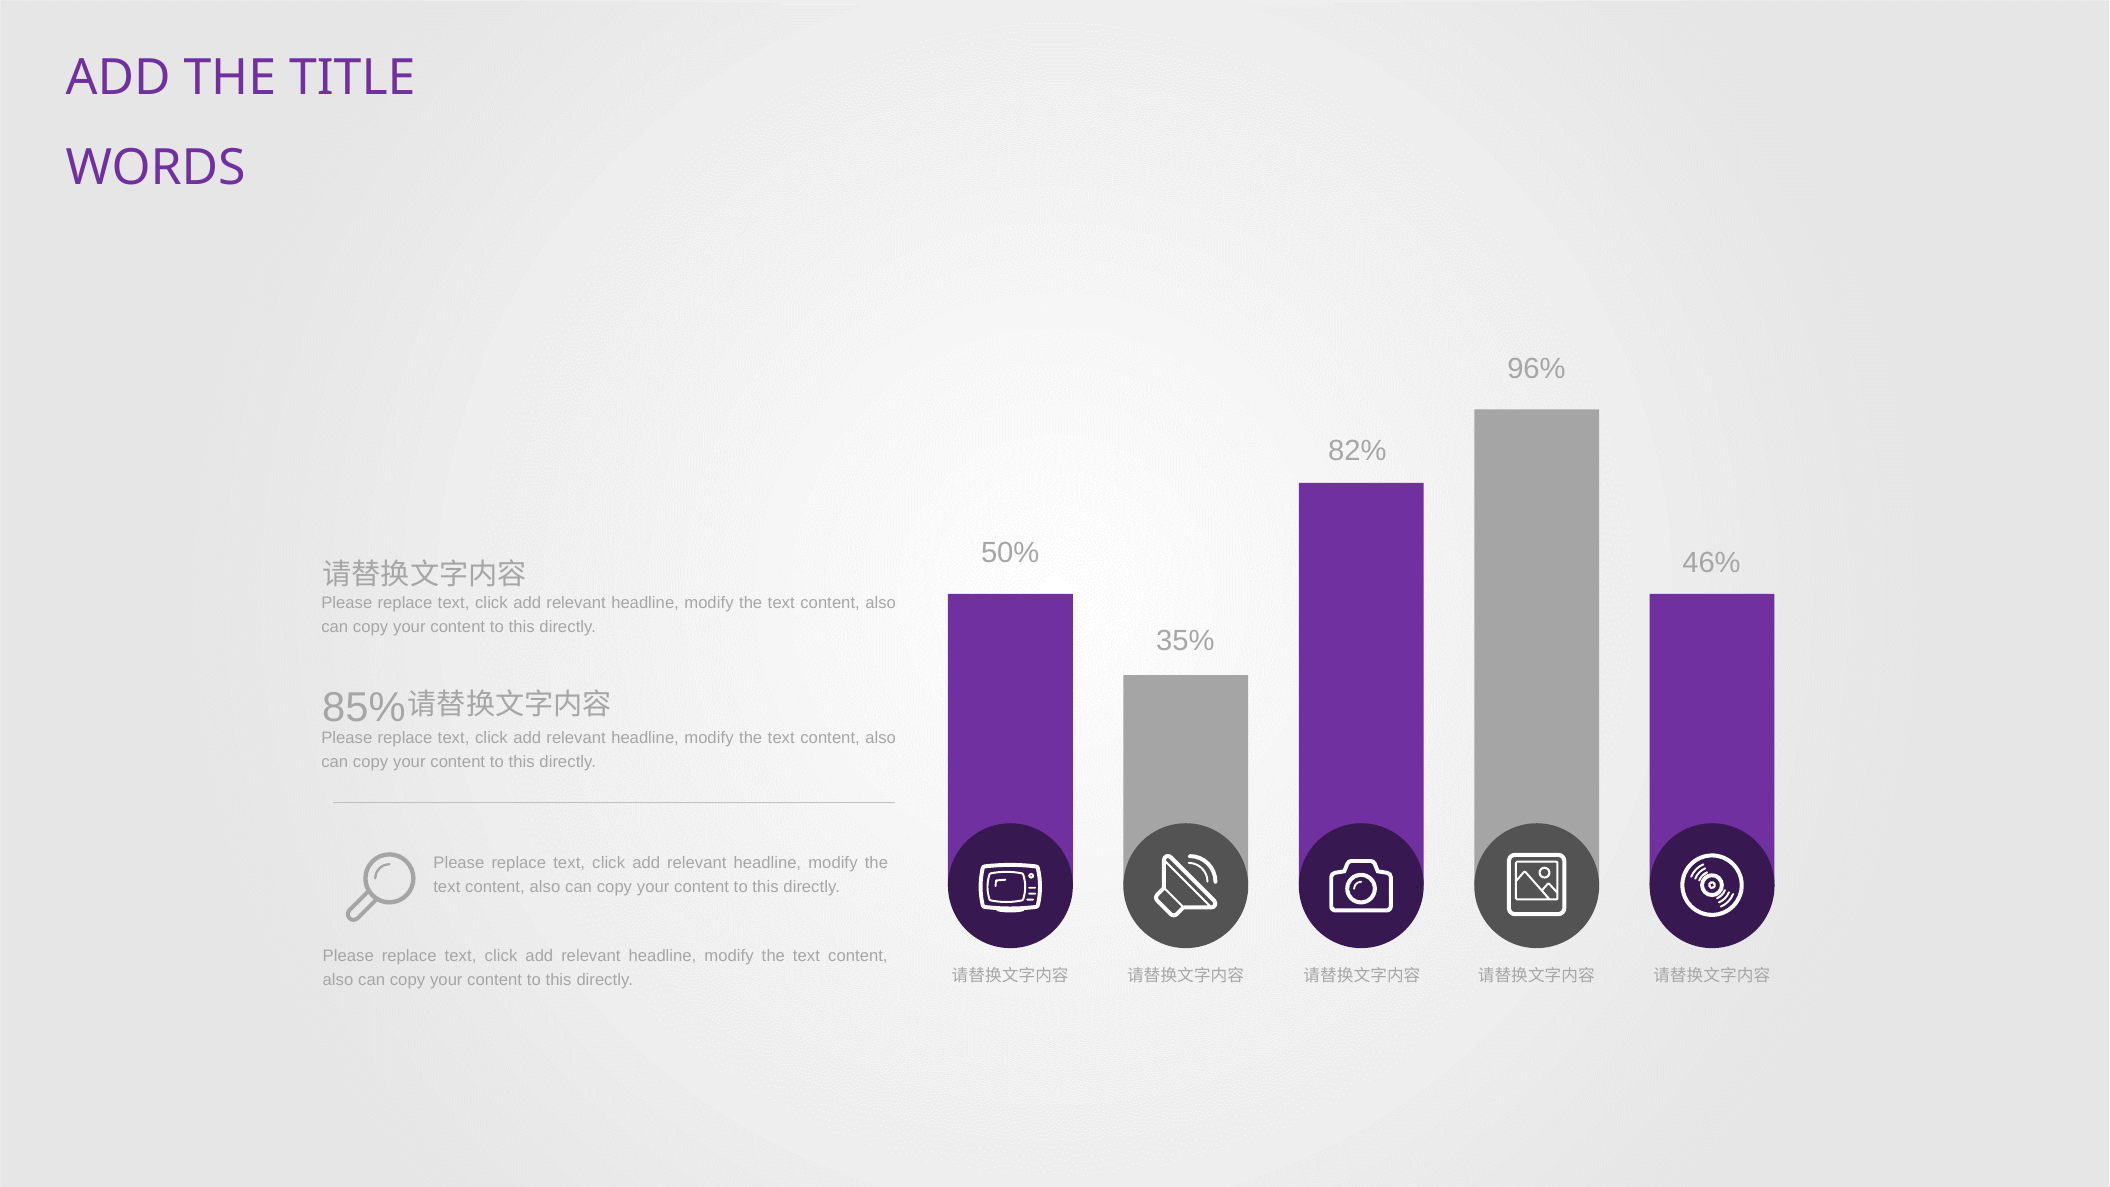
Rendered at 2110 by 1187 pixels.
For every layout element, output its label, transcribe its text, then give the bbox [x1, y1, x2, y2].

text_box [1649, 593, 1776, 877]
text_box 82% [1328, 424, 1387, 467]
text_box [345, 852, 416, 922]
text_box [1297, 822, 1425, 950]
text_box [1122, 822, 1250, 950]
text_box [946, 822, 1074, 950]
text_box ADD THE TITLE WORDS [50, 7, 583, 202]
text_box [1153, 853, 1218, 918]
text_box [1473, 408, 1600, 875]
text_box Please replace text, click add relevant headline, modify the text content, also can copy your content to this directly. [433, 847, 889, 896]
text_box 85% [322, 669, 406, 723]
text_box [978, 862, 1043, 913]
text_box [947, 593, 1074, 875]
text_box 96% [1507, 341, 1566, 384]
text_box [1506, 852, 1567, 917]
text_box 请替换文字内容 [1477, 960, 1596, 985]
text_box 请替换文字内容 [951, 961, 1070, 985]
text_box 请替换文字内容 [1127, 961, 1245, 985]
text_box [1298, 482, 1425, 876]
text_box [1680, 853, 1744, 917]
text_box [1329, 858, 1393, 913]
text_box 请替换文字内容 [407, 678, 686, 721]
text_box Please replace text, click add relevant headline, modify the text content, also can copy your content to this directly. [321, 588, 897, 637]
text_box [1122, 674, 1249, 876]
text_box 35% [1156, 614, 1215, 657]
text_box Please replace text, click add relevant headline, modify the text content, also can copy your content to this directly. [321, 723, 897, 772]
text_box 46% [1682, 536, 1742, 579]
text_box 请替换文字内容 [322, 548, 528, 588]
picture [0, 0, 2110, 1187]
text_box 请替换文字内容 [1653, 960, 1771, 985]
text_box [1648, 822, 1776, 950]
text_box [1473, 822, 1601, 950]
text_box Please replace text, click add relevant headline, modify the text content, also can copy your content to this directly. [322, 941, 889, 989]
text_box 请替换文字内容 [1303, 961, 1421, 985]
text_box 50% [980, 526, 1040, 569]
